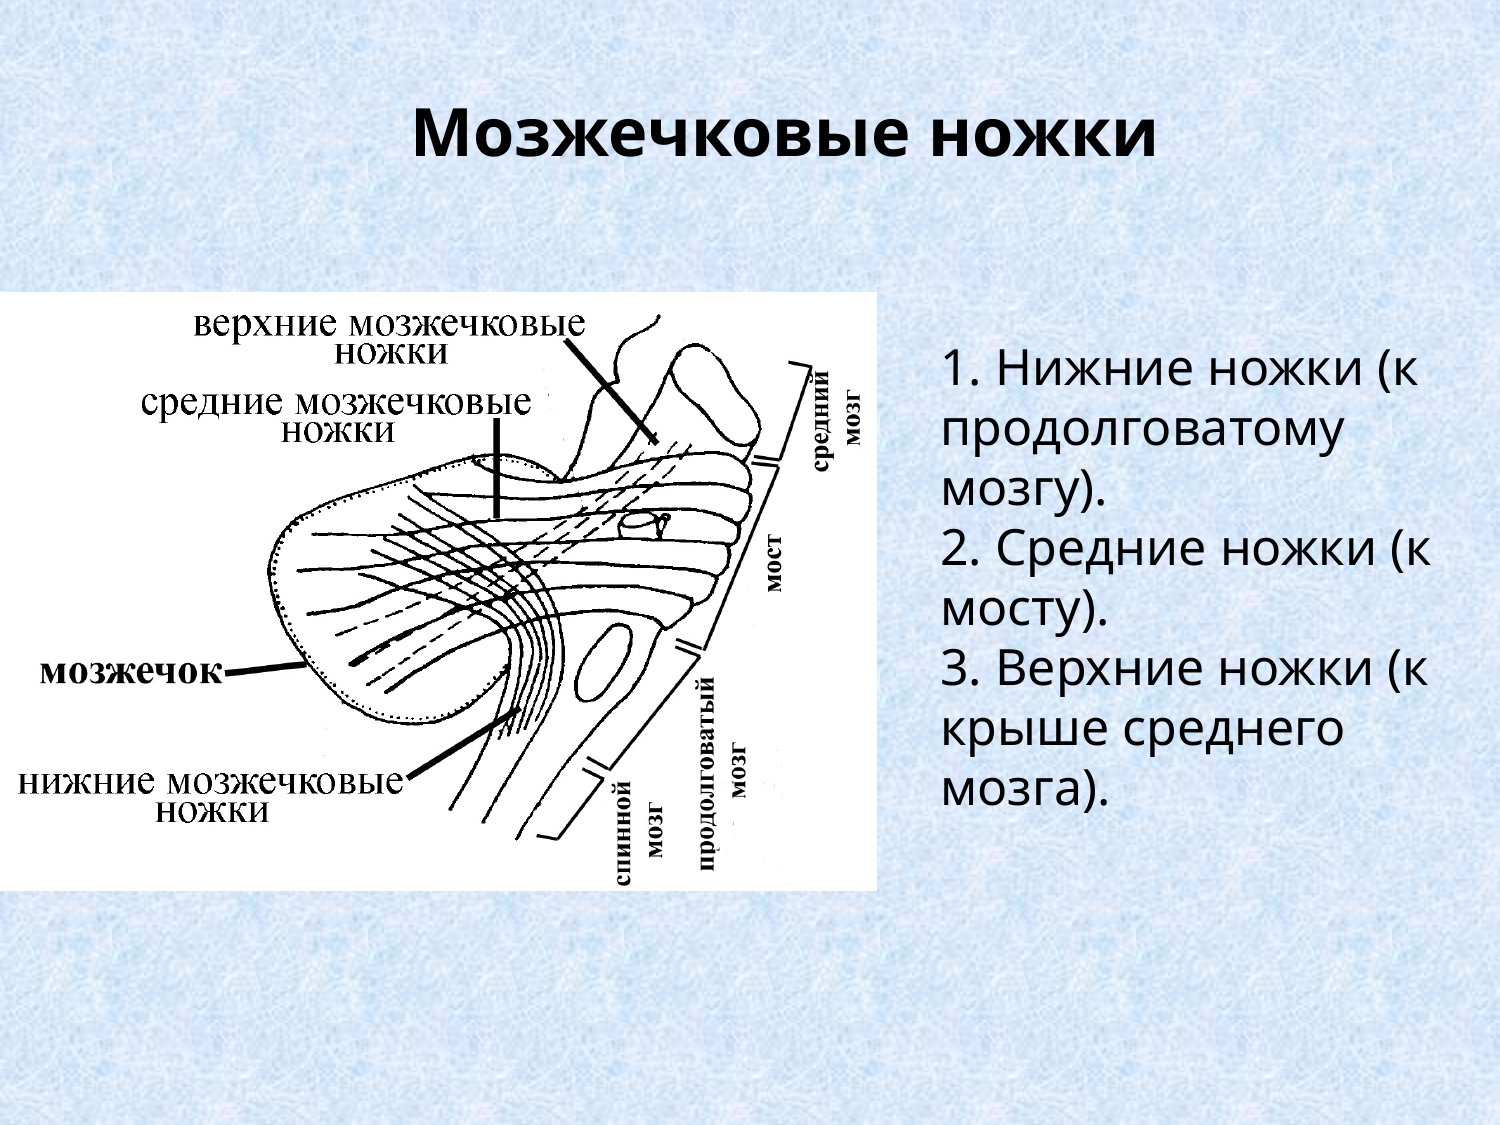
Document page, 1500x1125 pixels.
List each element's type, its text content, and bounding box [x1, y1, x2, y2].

text_box 1. Нижние ножки (к продолговатому мозгу). 2. Средние ножки (к мосту). 3. Верхние ножки (к крыше среднего мозга). [925, 328, 1500, 883]
list Мозжечковые ножки [35, 82, 1386, 203]
picture [0, 0, 1500, 1125]
